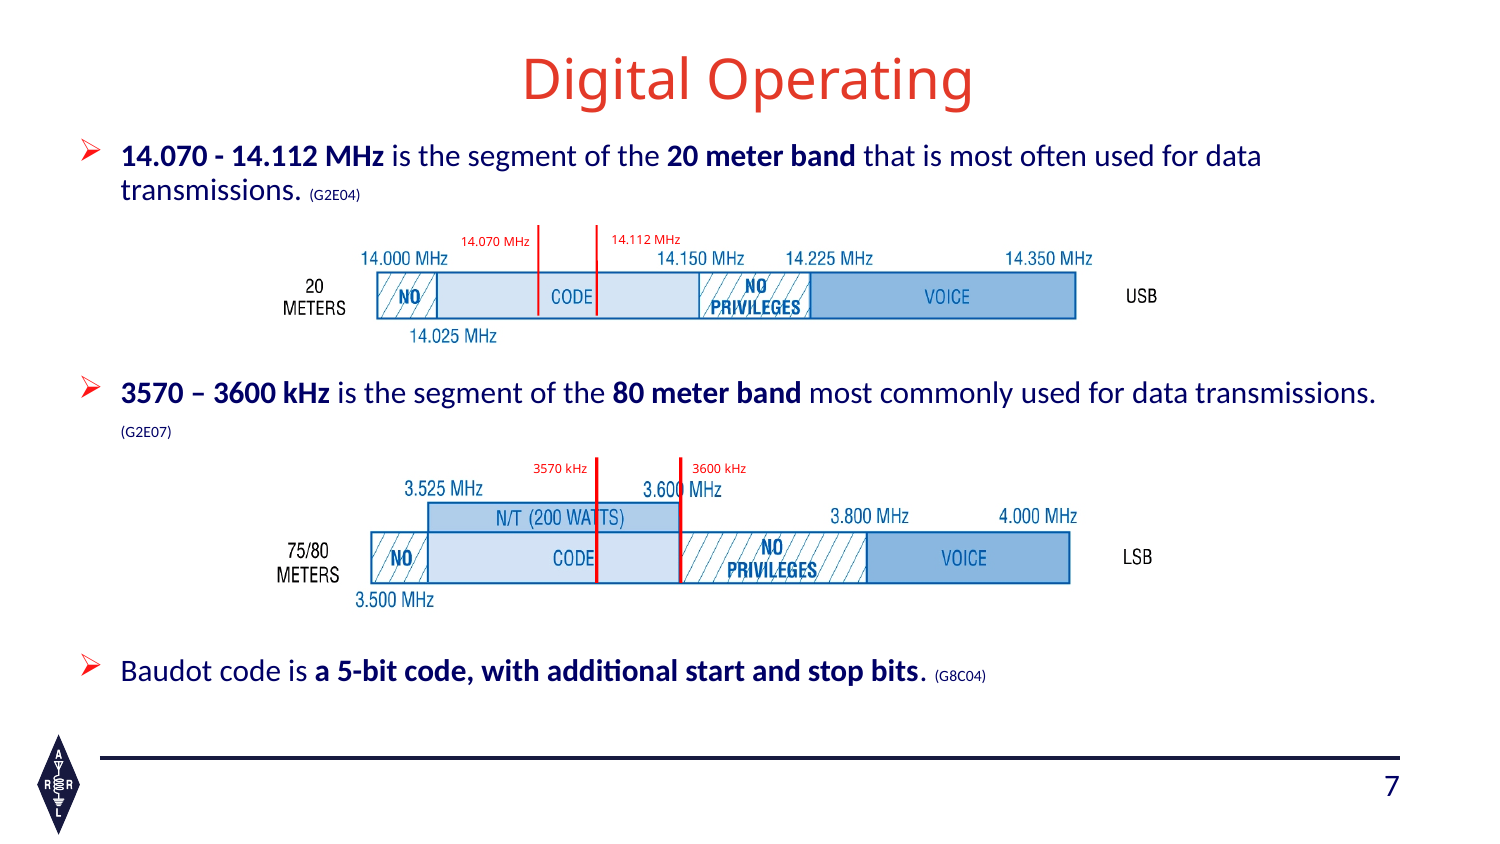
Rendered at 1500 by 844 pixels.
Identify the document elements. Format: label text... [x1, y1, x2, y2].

list [115, 204, 1485, 827]
title Digital Operating [101, 44, 1395, 132]
text_box 3600 kHz [677, 454, 768, 458]
picture [37, 734, 80, 835]
picture [245, 458, 1196, 628]
text_box 3570 kHz [518, 454, 603, 458]
picture [251, 224, 1202, 367]
slide_number 7 [1302, 785, 1400, 807]
text_box 14.070 - 14.112 MHz is the segment of the 20 meter band that is most often used for data transmissions. (G2E04) 3570 – 3600 kHz is the segment of the 80 meter band most commonly used for data transmissions. (G2E07) Baudot code is a 5-bit code, with additional start and stop bits. (G8C04) [67, 132, 1429, 785]
